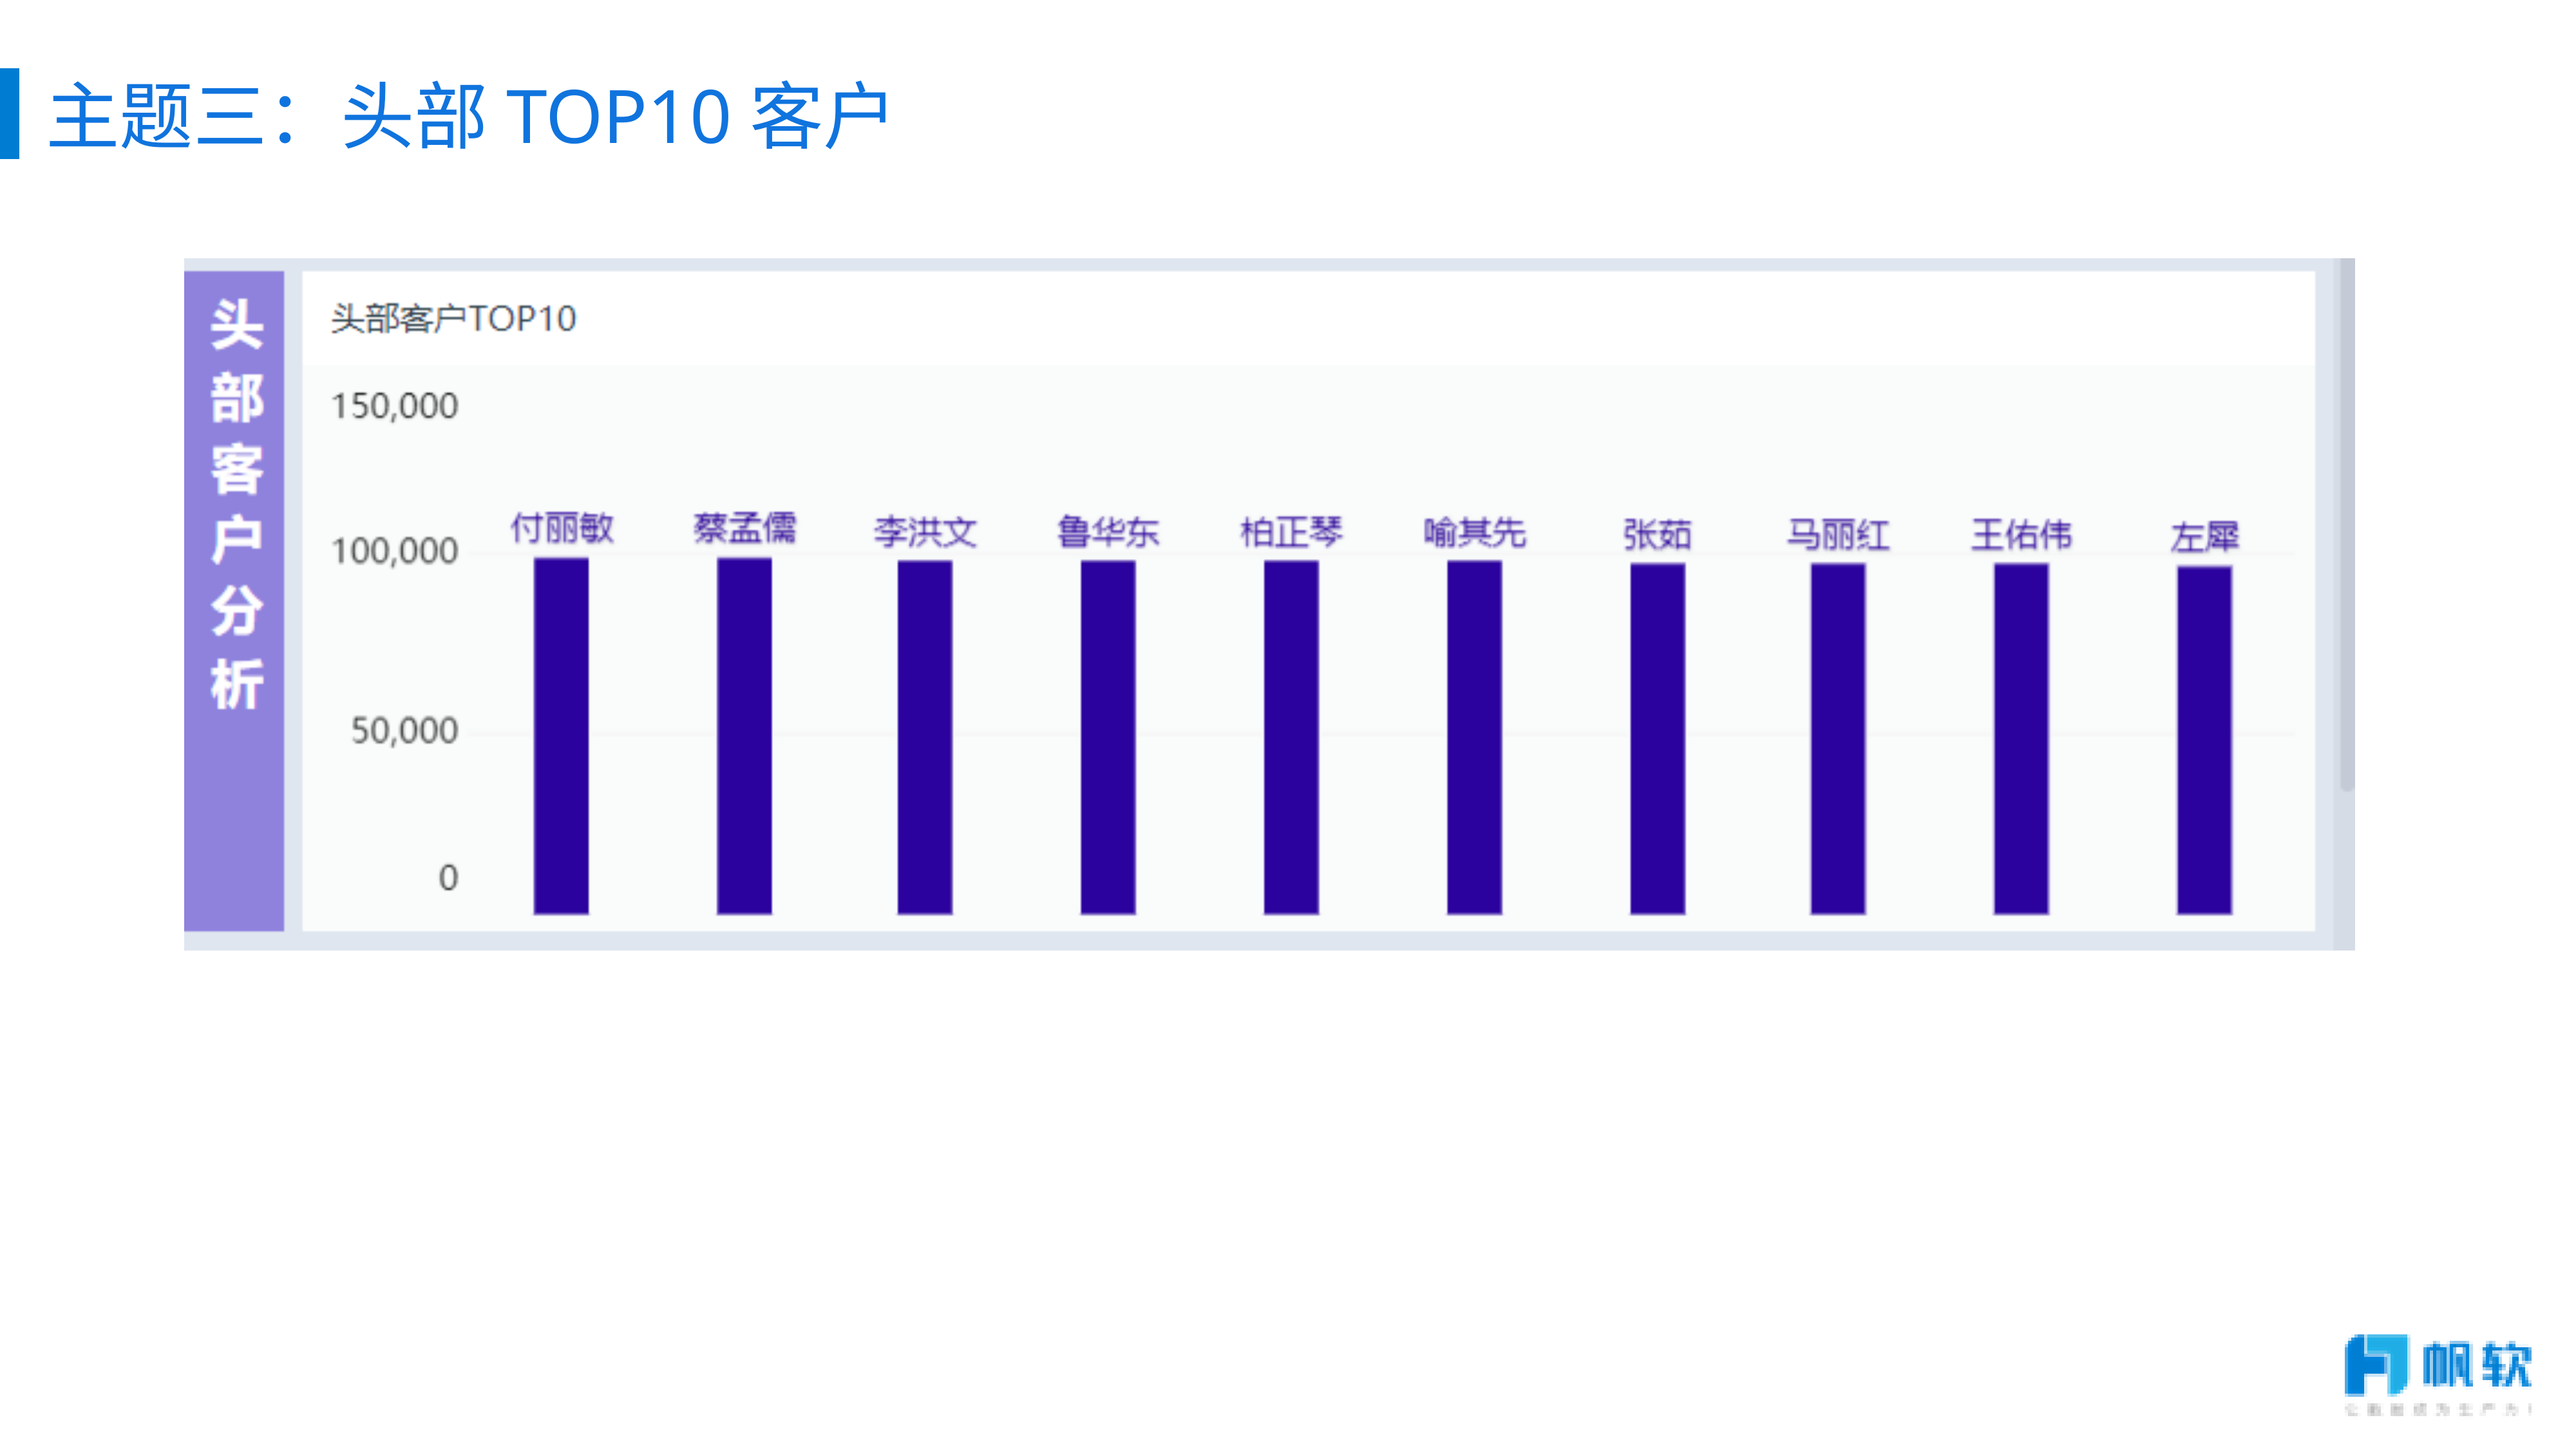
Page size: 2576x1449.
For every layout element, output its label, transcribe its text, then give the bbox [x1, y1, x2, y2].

picture [2341, 1327, 2535, 1423]
text_box 主题三：头部TOP10客户 [41, 64, 903, 164]
picture [184, 258, 2356, 951]
picture [0, 68, 19, 159]
